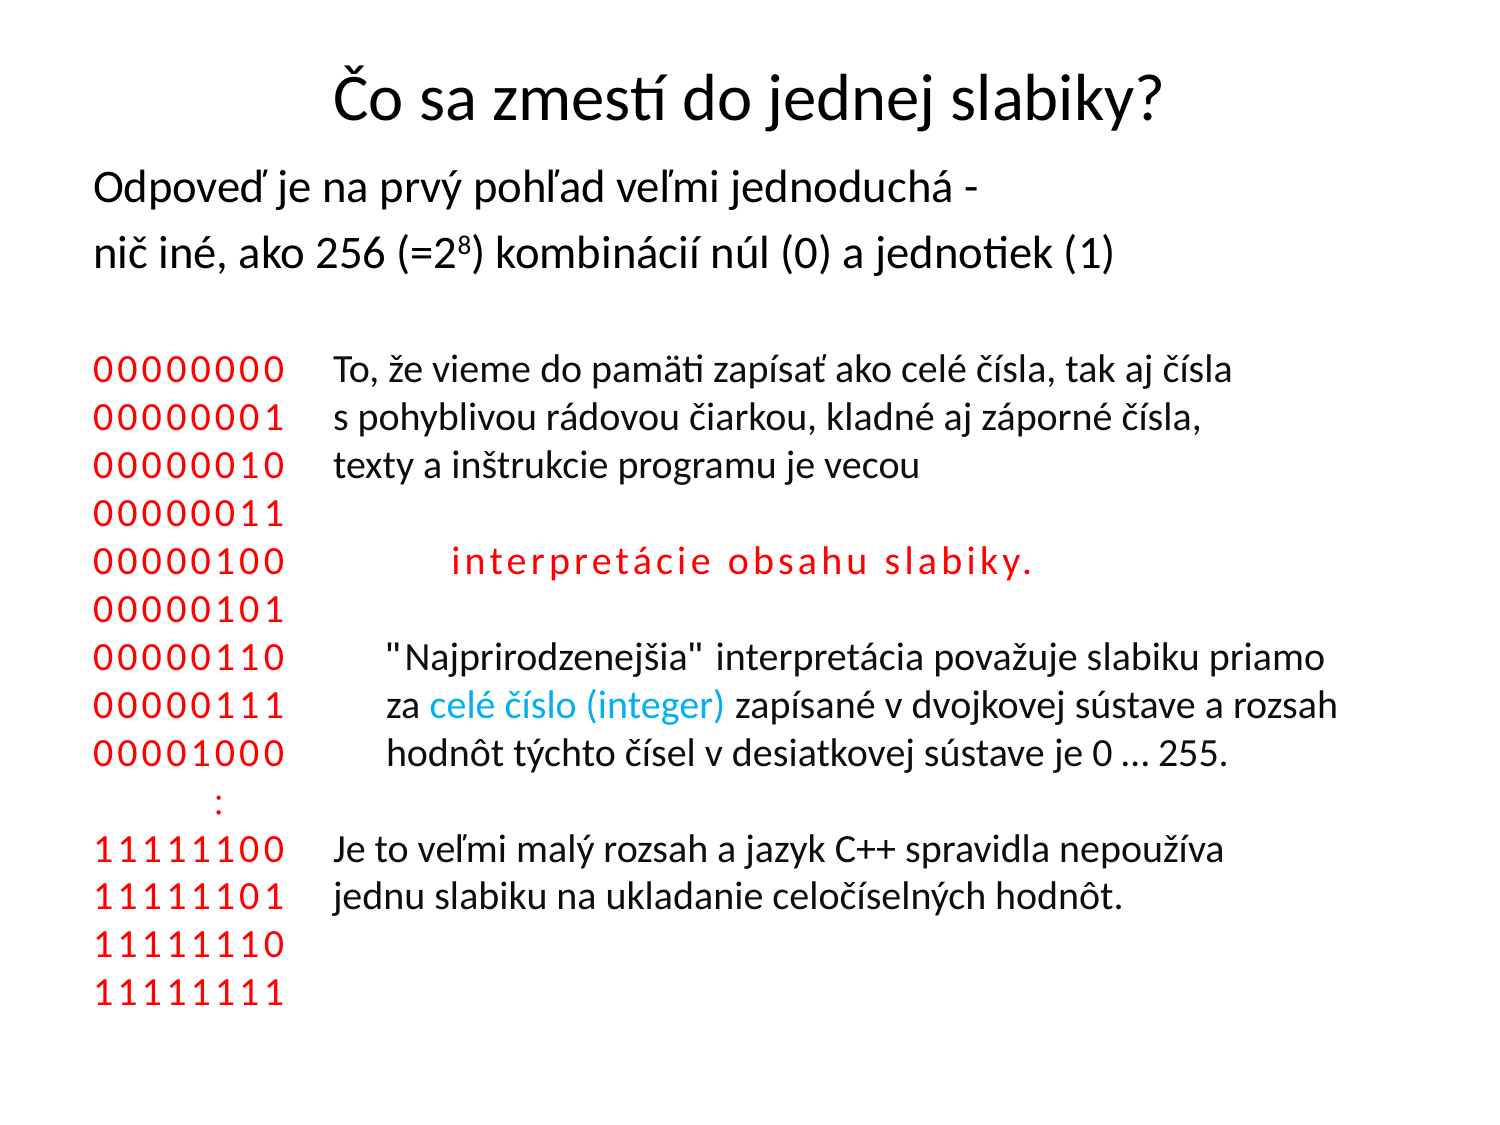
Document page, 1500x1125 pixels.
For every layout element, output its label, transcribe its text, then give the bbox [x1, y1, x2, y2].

title Čo sa zmestí do jednej slabiky? [75, 45, 1425, 142]
list Odpoveď je na prvý pohľad veľmi jednoduchá - nič iné, ako 256 (=28) kombinácií núl (0) a jednotiek (1) 00000000 To, že vieme do pamäti zapísať ako celé čísla, tak aj čísla 00000001 s pohyblivou rádovou čiarkou, kladné aj záporné čísla, 00000010 texty a inštrukcie programu je vecou 00000011 00000100 interpretácie obsahu slabiky. 00000101 00000110 "Najprirodzenejšia" interpretácia považuje slabiku priamo 00000111 za celé číslo (integer) zapísané v dvojkovej sústave a rozsah 00001000 hodnôt týchto čísel v desiatkovej sústave je 0 … 255.  11111100 Je to veľmi malý rozsah a jazyk C++ spravidla nepoužíva 11111101 jednu slabiku na ukladanie celočíselných hodnôt. 11111110 11111111 [78, 156, 1429, 1028]
